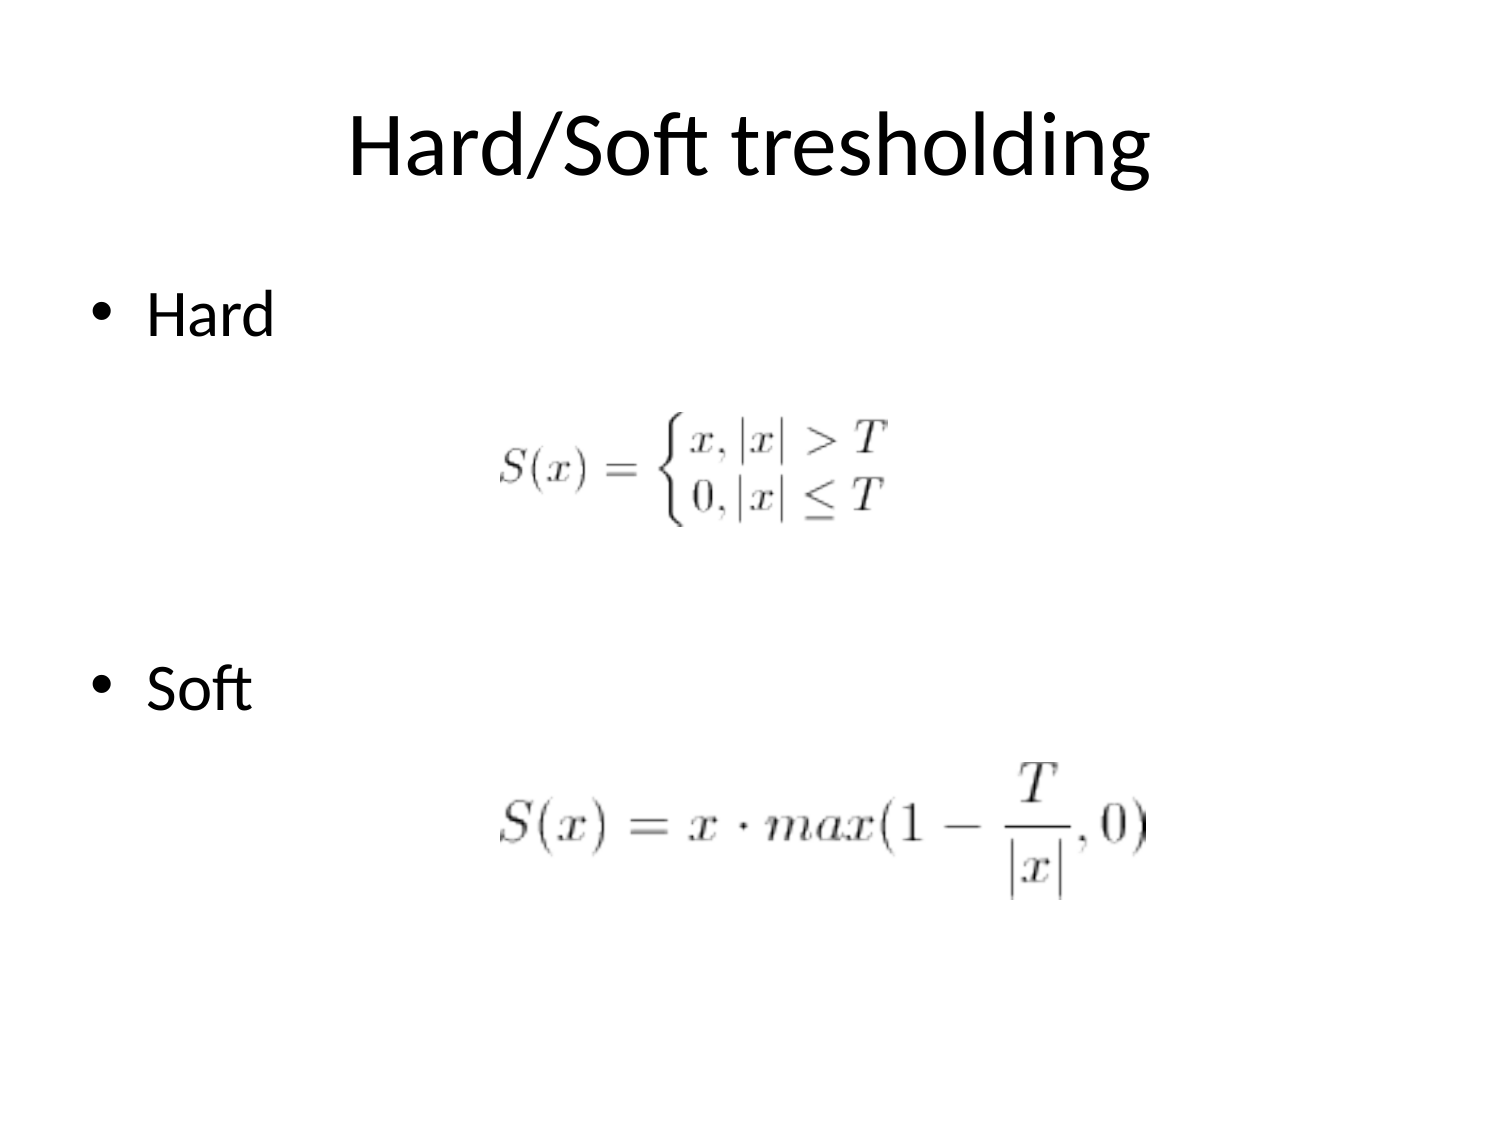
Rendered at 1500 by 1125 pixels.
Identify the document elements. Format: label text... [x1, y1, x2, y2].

picture [499, 762, 1147, 901]
list Hard Soft [75, 262, 1425, 1005]
title Hard/Soft tresholding [75, 45, 1425, 233]
picture [499, 412, 888, 528]
